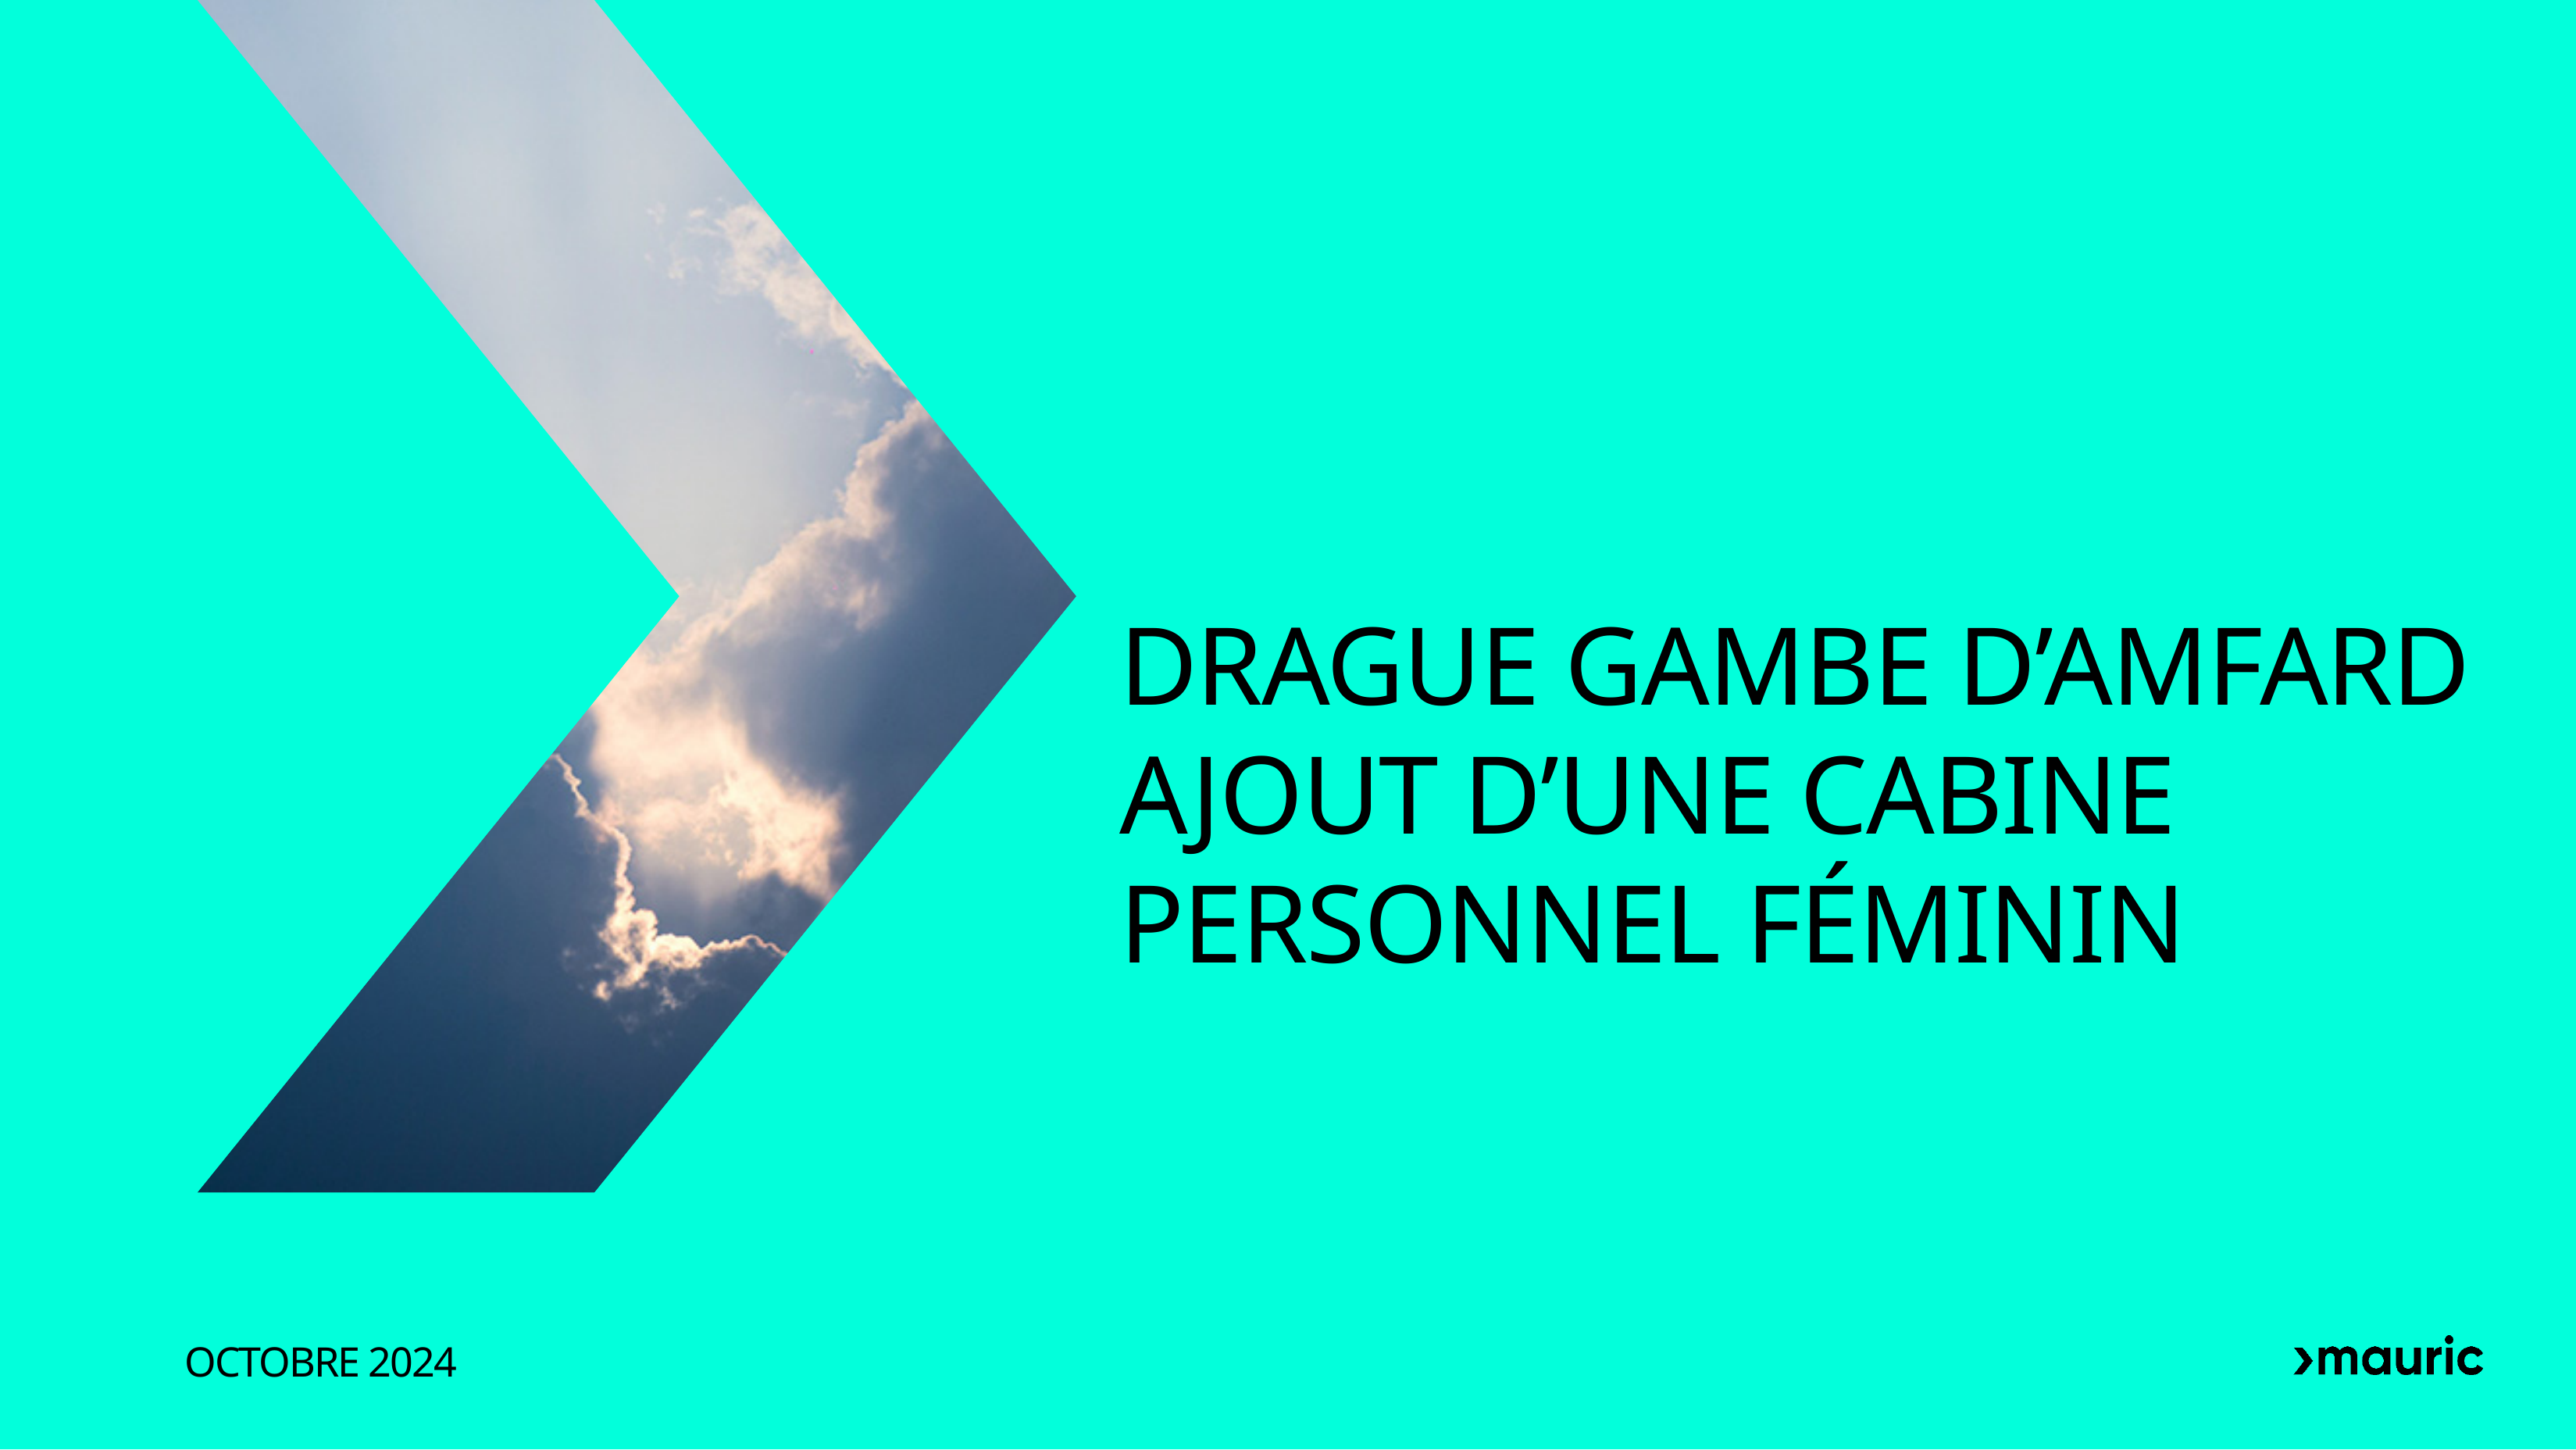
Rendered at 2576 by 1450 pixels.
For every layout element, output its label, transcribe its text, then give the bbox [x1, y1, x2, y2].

picture [197, 0, 1076, 1193]
text_box DRAGUE GAMBE d’AMFARD Ajout d’UNE CABINE PERSONNEL FÉMININ [1119, 598, 2571, 985]
picture [2293, 1335, 2483, 1375]
text_box OCTOBRE 2024 [184, 1336, 2225, 1385]
